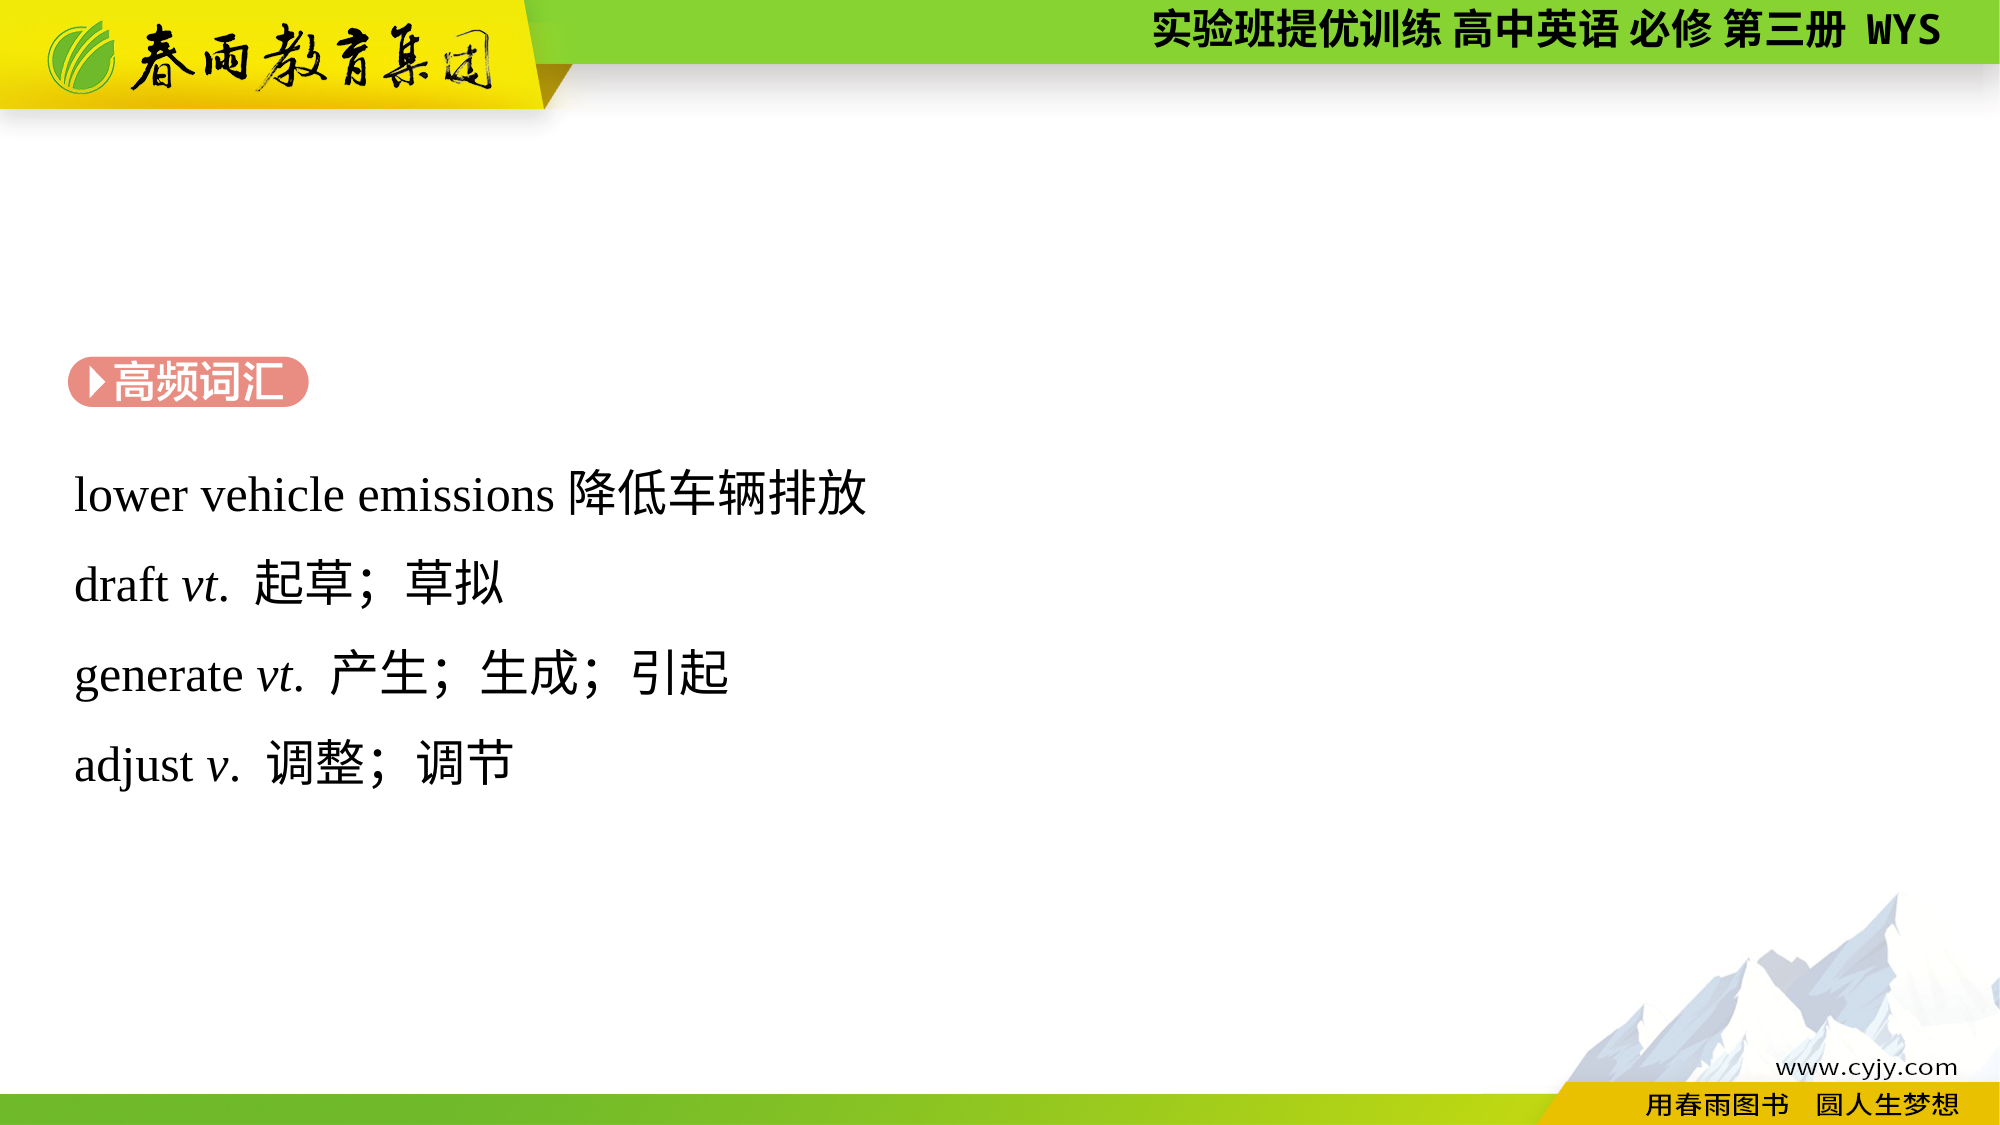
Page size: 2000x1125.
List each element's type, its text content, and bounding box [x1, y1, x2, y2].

list lower vehicle emissions降低车辆排放 draft vt. 起草；草拟 generate vt. 产生；生成；引起 adjust v. 调整；调节 [59, 423, 1944, 792]
picture [0, 0, 2000, 1125]
